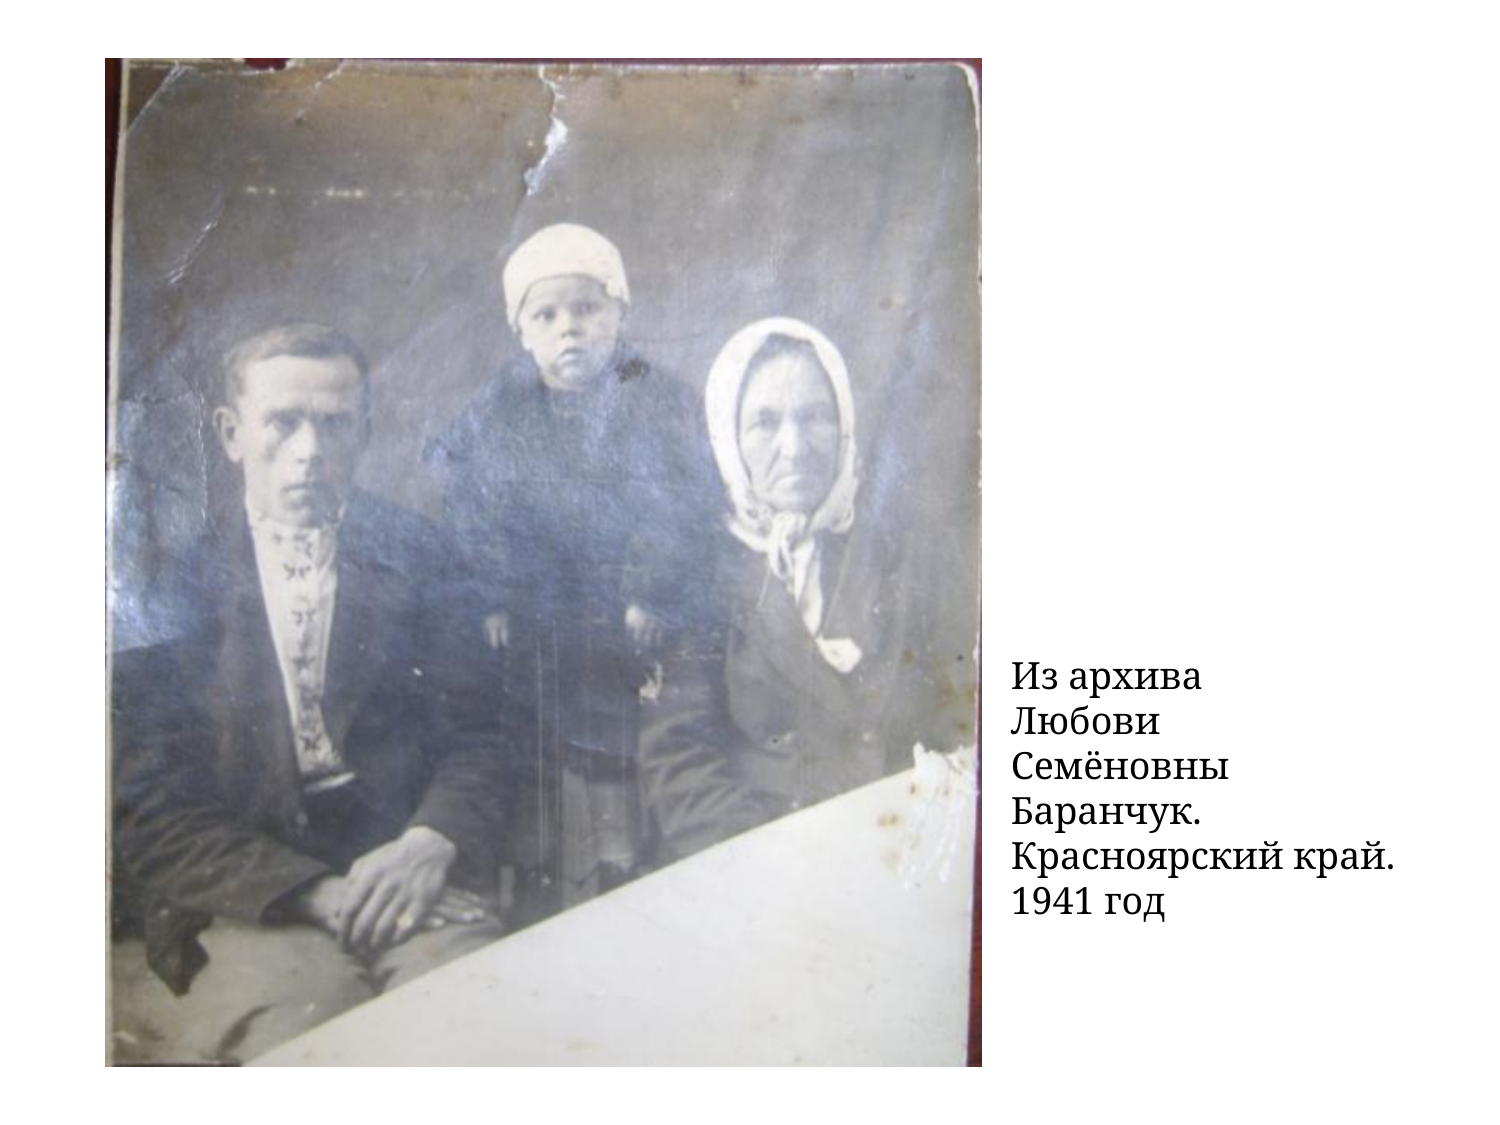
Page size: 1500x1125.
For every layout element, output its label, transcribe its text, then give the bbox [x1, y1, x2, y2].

text_box Из архива Любови Семёновны Баранчук. Красноярский край. 1941 год [996, 644, 1442, 930]
picture [105, 58, 982, 1067]
